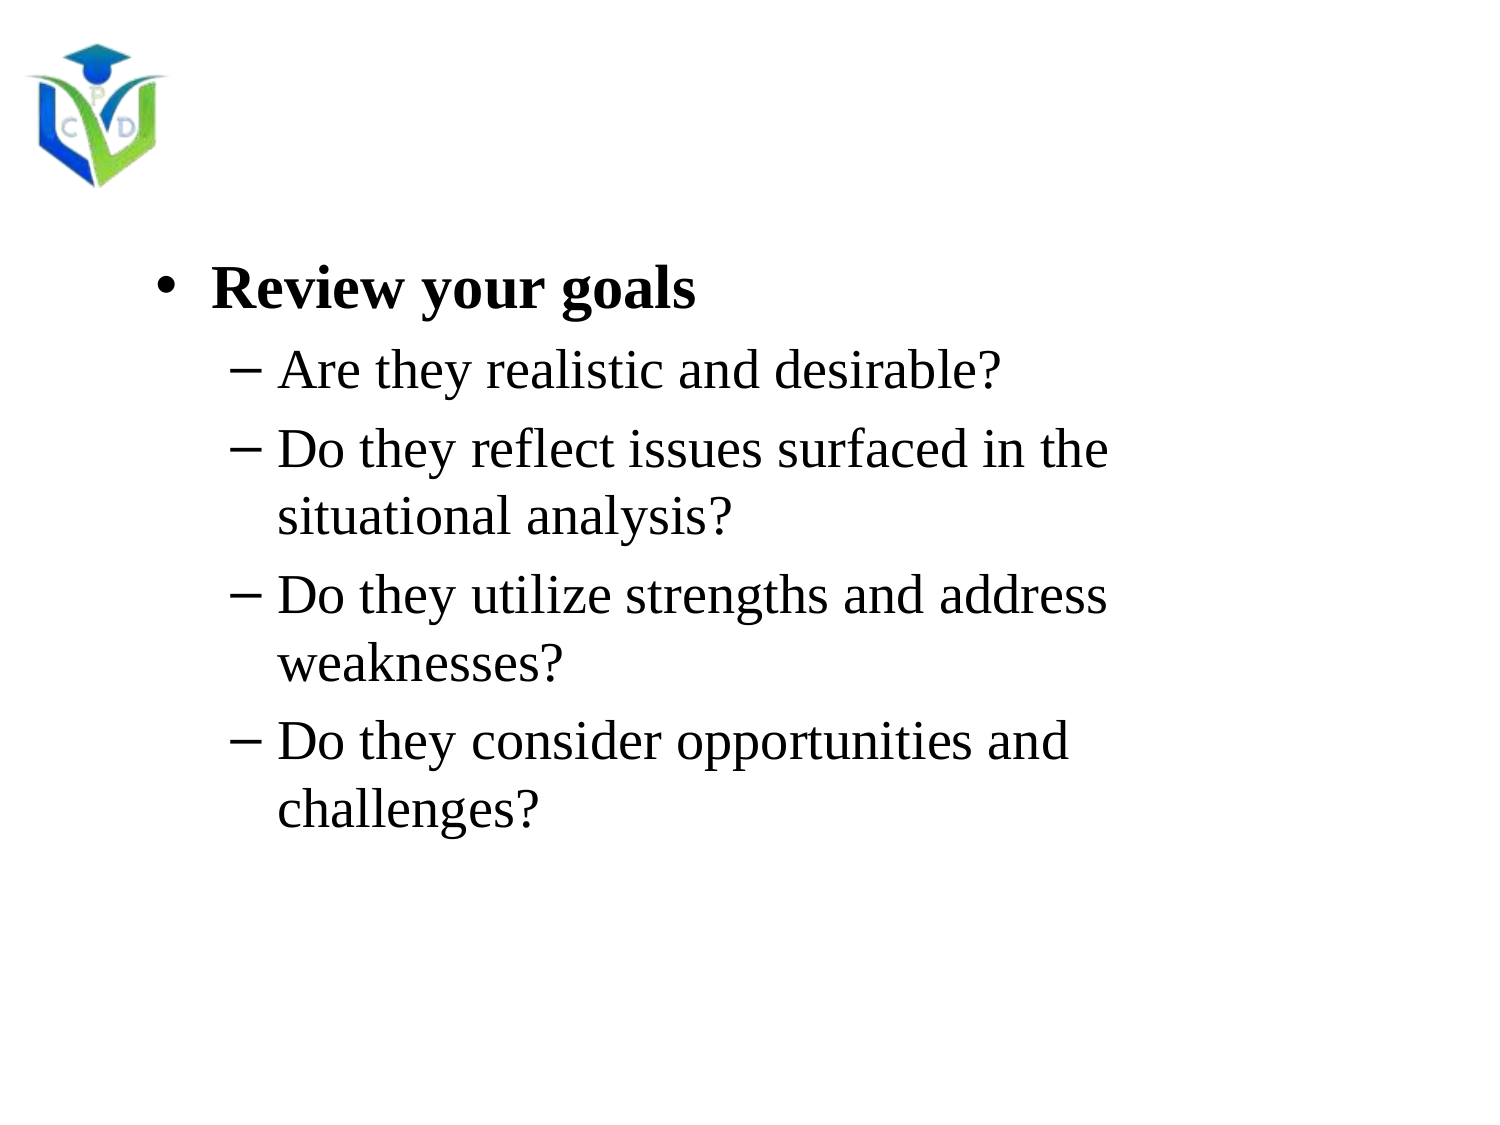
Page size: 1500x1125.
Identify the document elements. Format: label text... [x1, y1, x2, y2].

picture [24, 42, 171, 188]
list Review your goals Are they realistic and desirable? Do they reflect issues surfaced in the situational analysis? Do they utilize strengths and address weaknesses? Do they consider opportunities and challenges? [140, 238, 1360, 920]
